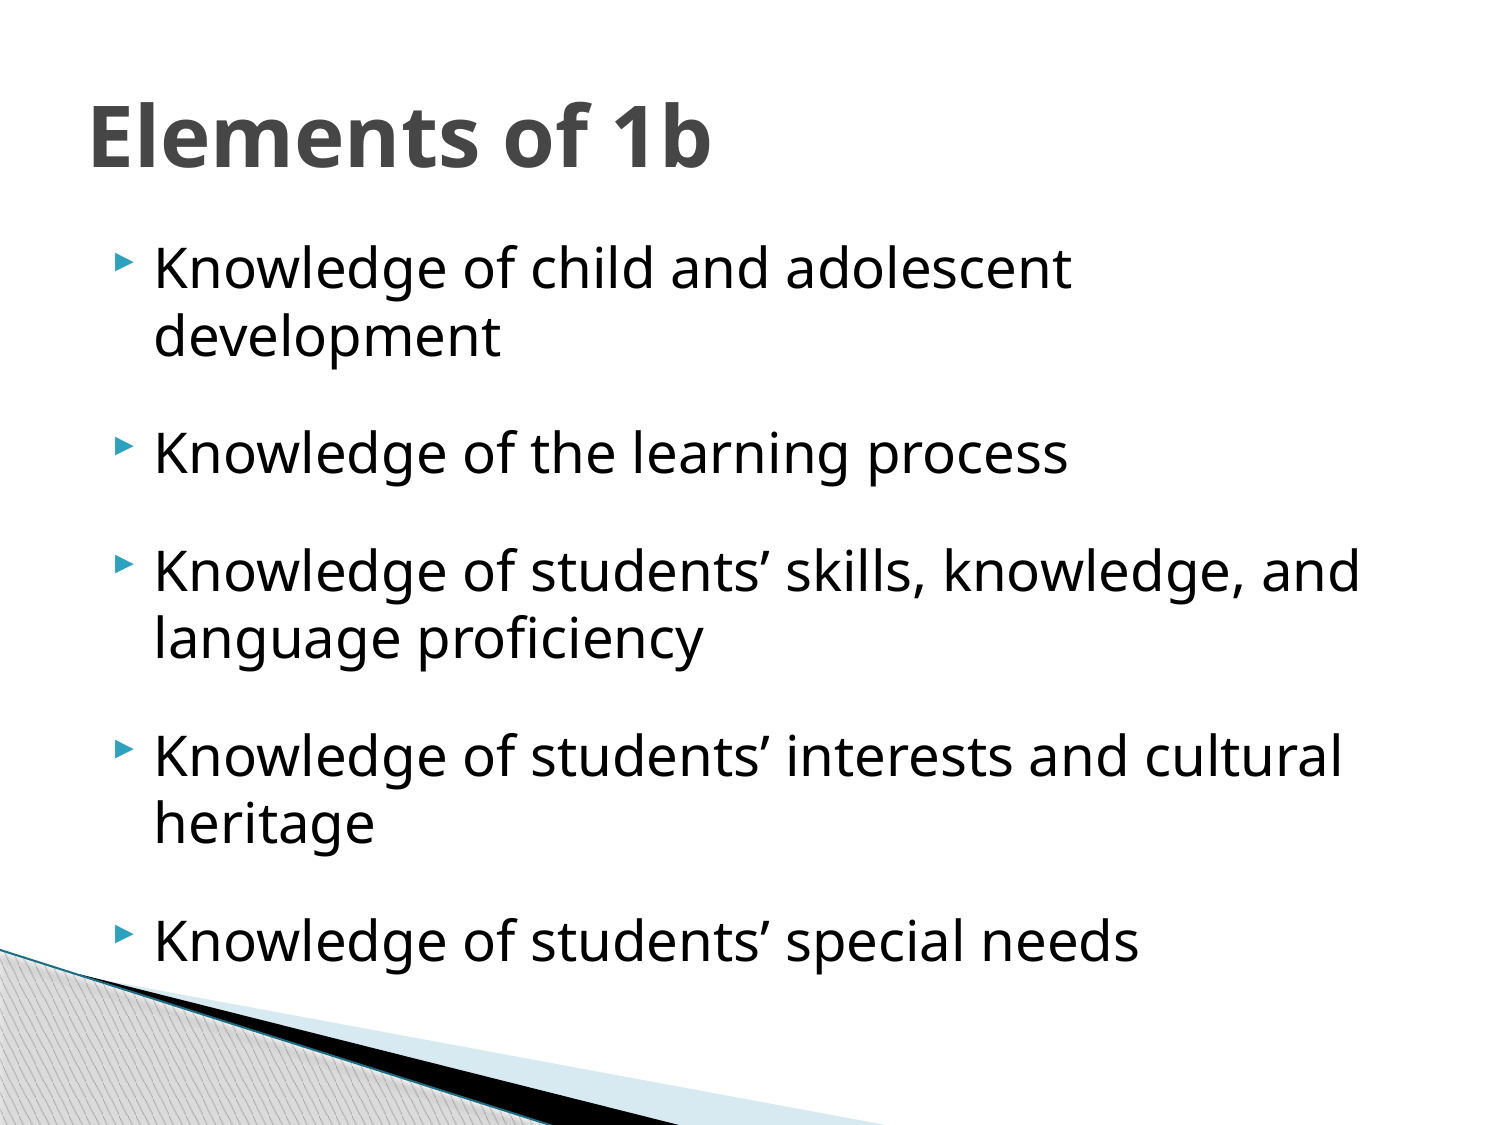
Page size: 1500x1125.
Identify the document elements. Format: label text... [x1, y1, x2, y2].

text_box Elements of 1b [71, 75, 1422, 200]
text_box Knowledge of child and adolescent development Knowledge of the learning process Knowledge of students’ skills, knowledge, and language proficiency Knowledge of students’ interests and cultural heritage Knowledge of students’ special needs [79, 224, 1430, 1055]
